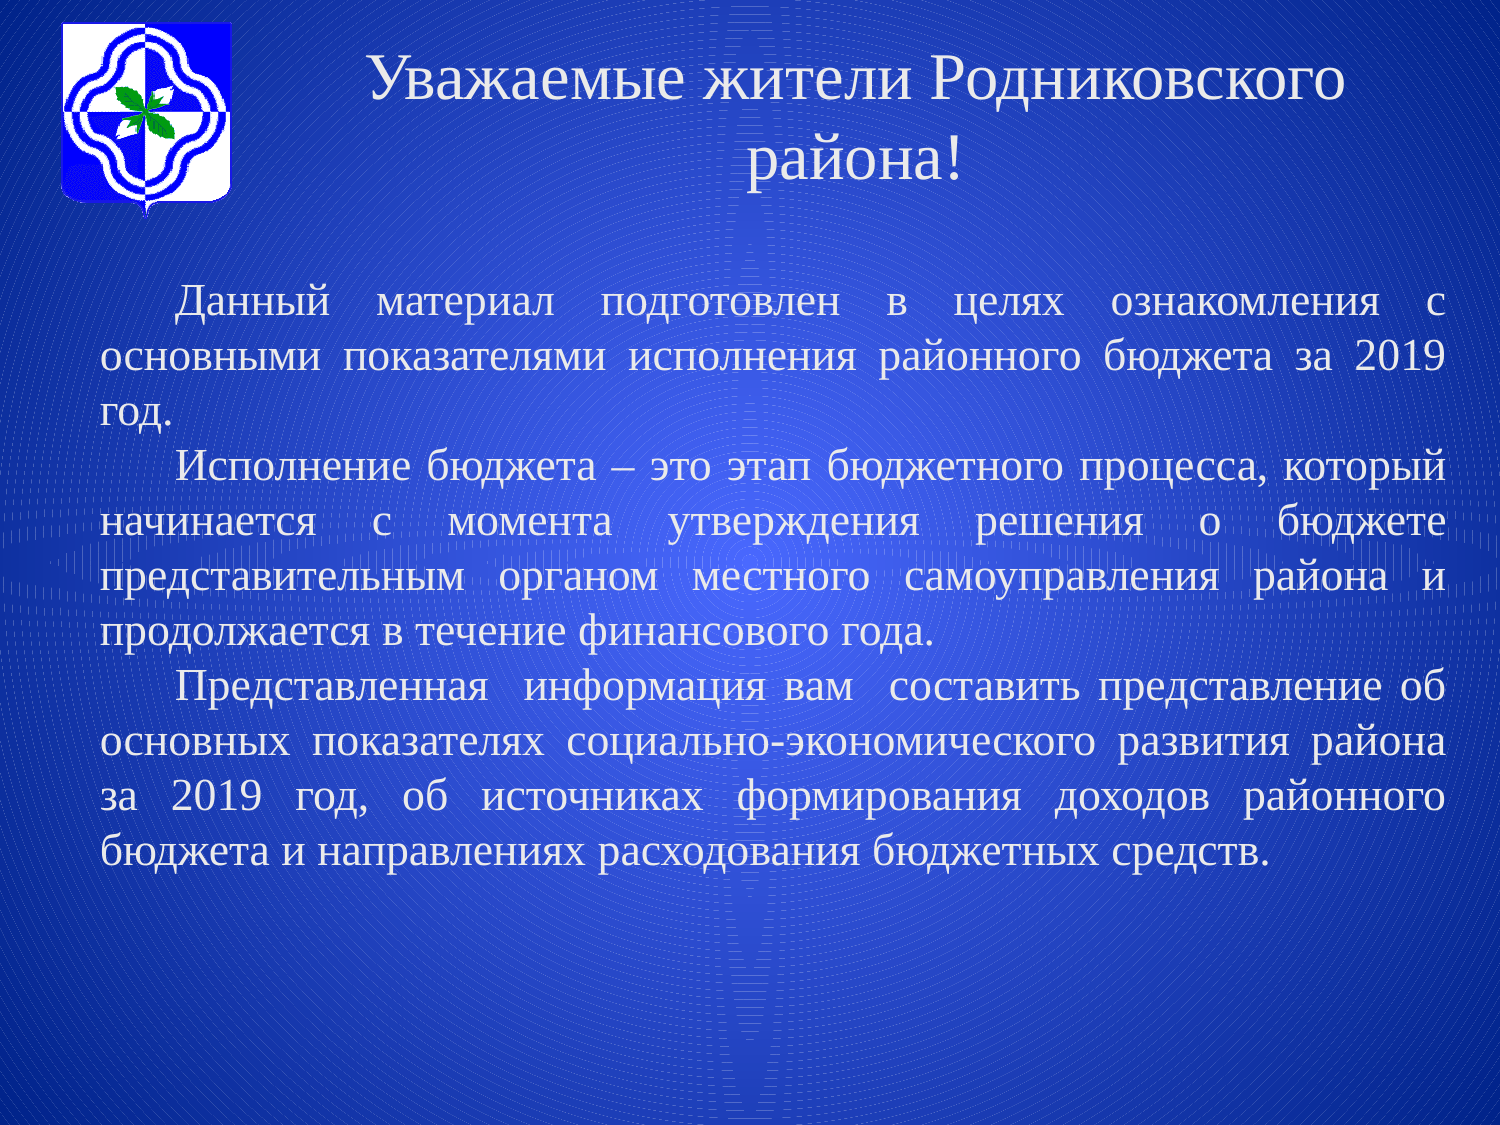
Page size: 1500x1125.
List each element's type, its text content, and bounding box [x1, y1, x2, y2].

title Уважаемые жители Родниковского района! [287, 0, 1425, 225]
list Данный материал подготовлен в целях ознакомления с основными показателями исполнения районного бюджета за 2019 год. Исполнение бюджета – это этап бюджетного процесса, который начинается с момента утверждения решения о бюджете представительным органом местного самоуправления района и продолжается в течение финансового года. Представленная информация вам составить представление об основных показателях социально-экономического развития района за 2019 год, об источниках формирования доходов районного бюджета и направлениях расходования бюджетных средств. [37, 262, 1463, 1050]
picture [49, 12, 241, 226]
